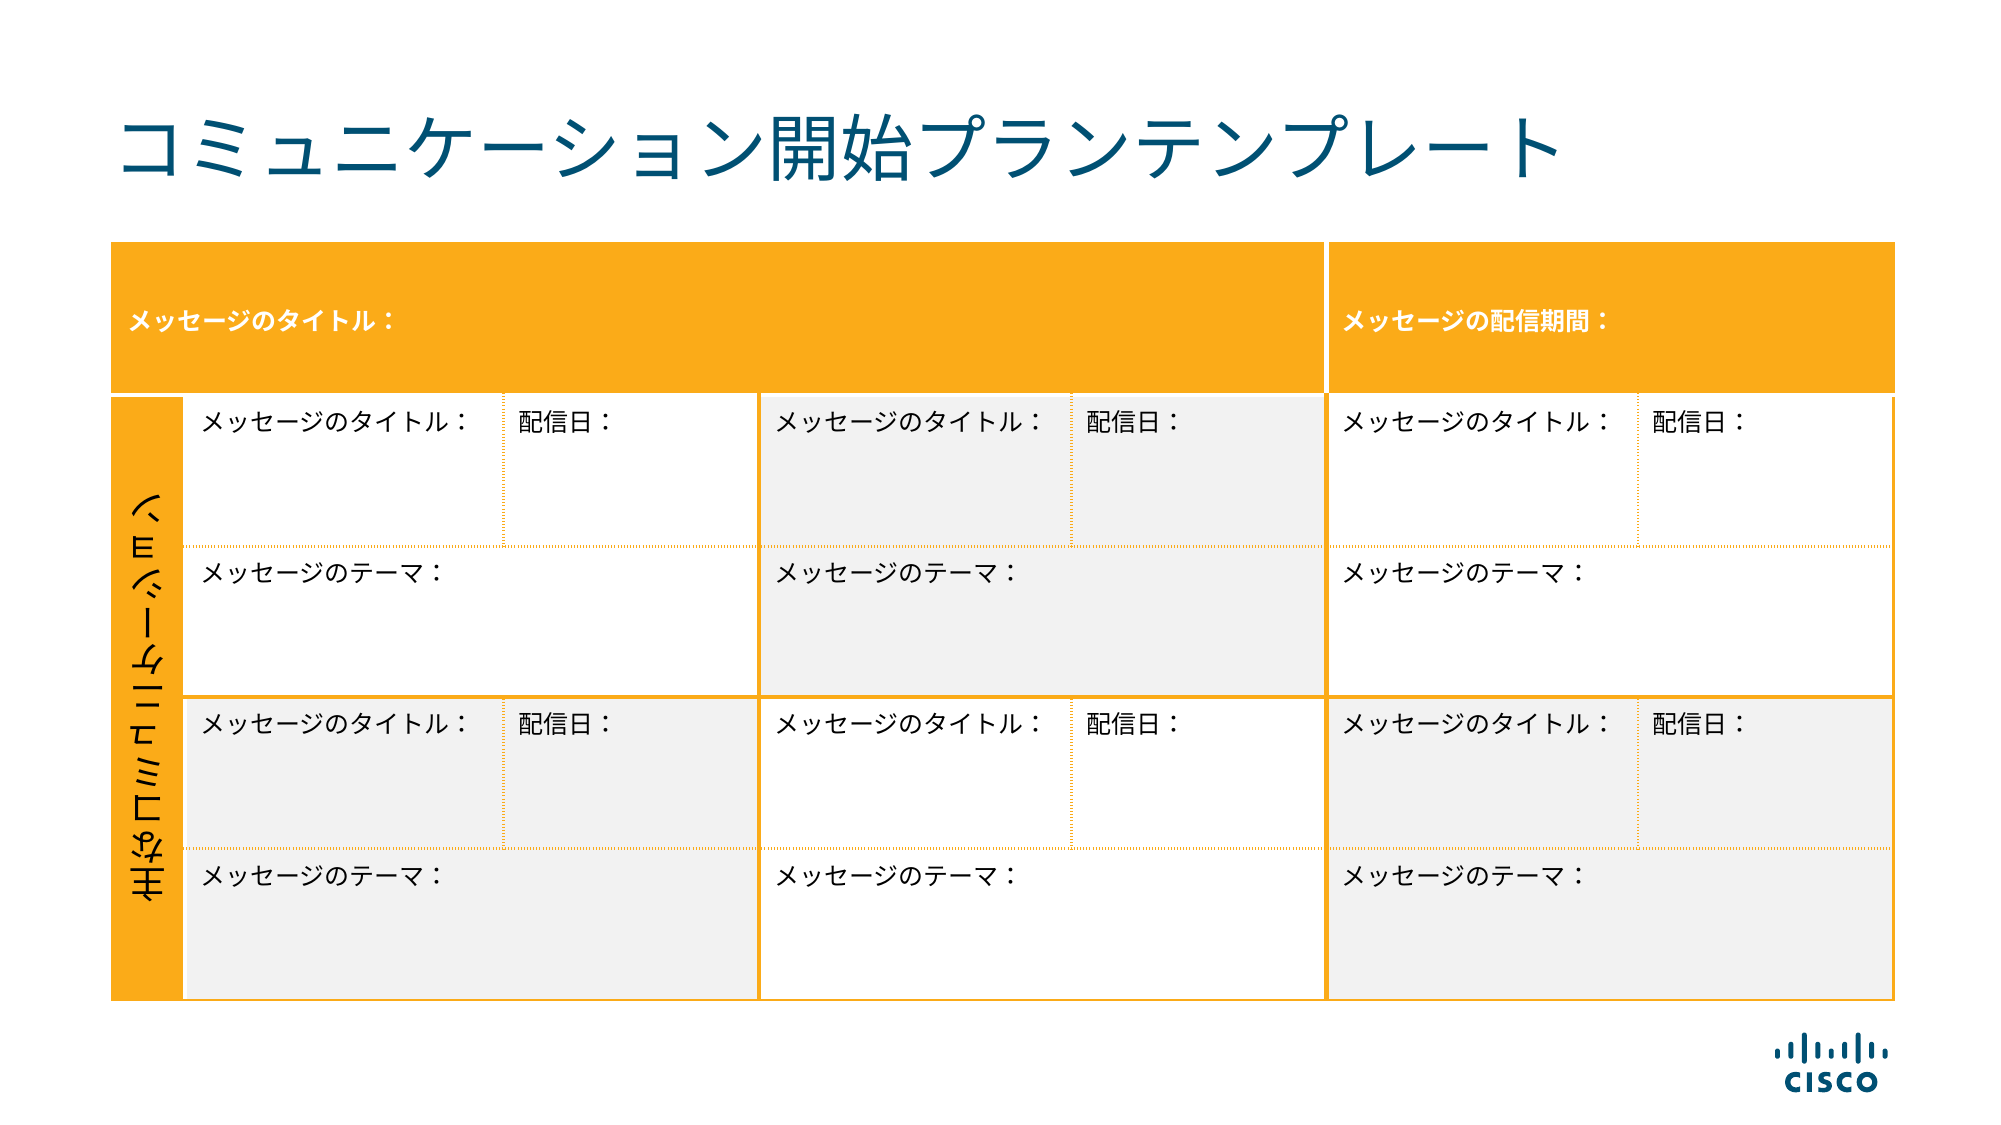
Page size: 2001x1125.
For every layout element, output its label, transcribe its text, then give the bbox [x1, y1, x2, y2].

table_cell メッセージのタイトル： [1329, 699, 1638, 849]
text_box コミュニケーション開始プランテンプレート [112, 112, 1888, 225]
table_cell メッセージのテーマ： [761, 849, 1324, 999]
table_cell メッセージのタイトル： [761, 699, 1072, 849]
table_cell メッセージのタイトル： [1329, 397, 1638, 546]
text_box [1815, 1041, 1821, 1059]
table_cell メッセージのタイトル： [761, 397, 1072, 546]
table_header メッセージの配信期間： [1329, 245, 1892, 393]
text_box [1806, 1072, 1812, 1092]
table_cell 配信日： [503, 397, 757, 546]
text_box [1818, 1071, 1832, 1093]
text_box [1801, 1032, 1807, 1064]
table_cell メッセージのテーマ： [1329, 849, 1892, 999]
text_box [1855, 1032, 1861, 1064]
table_cell 配信日： [1638, 699, 1892, 849]
table_cell メッセージのテーマ： [187, 849, 757, 999]
text_box [1775, 1048, 1780, 1059]
table_cell メッセージのタイトル： [187, 699, 503, 849]
table_cell メッセージのテーマ： [1329, 546, 1892, 695]
table_cell 配信日： [1072, 397, 1324, 546]
text_box [1828, 1048, 1834, 1059]
table_cell メッセージのテーマ： [187, 546, 757, 695]
text_box [1882, 1048, 1888, 1059]
text_box [1842, 1041, 1848, 1059]
text_box [1785, 1071, 1801, 1093]
text_box [1788, 1041, 1794, 1059]
table_cell 主なコミュニケーション [114, 397, 183, 999]
text_box [1869, 1041, 1875, 1059]
text_box [1836, 1071, 1852, 1093]
table_cell 配信日： [1072, 699, 1324, 849]
table_cell メッセージのタイトル： [187, 397, 503, 546]
text_box [1856, 1071, 1878, 1093]
table_cell 配信日： [503, 699, 757, 849]
table_header メッセージのタイトル： [114, 245, 1324, 393]
table_cell メッセージのテーマ： [761, 546, 1324, 695]
table_cell 配信日： [1638, 397, 1892, 546]
